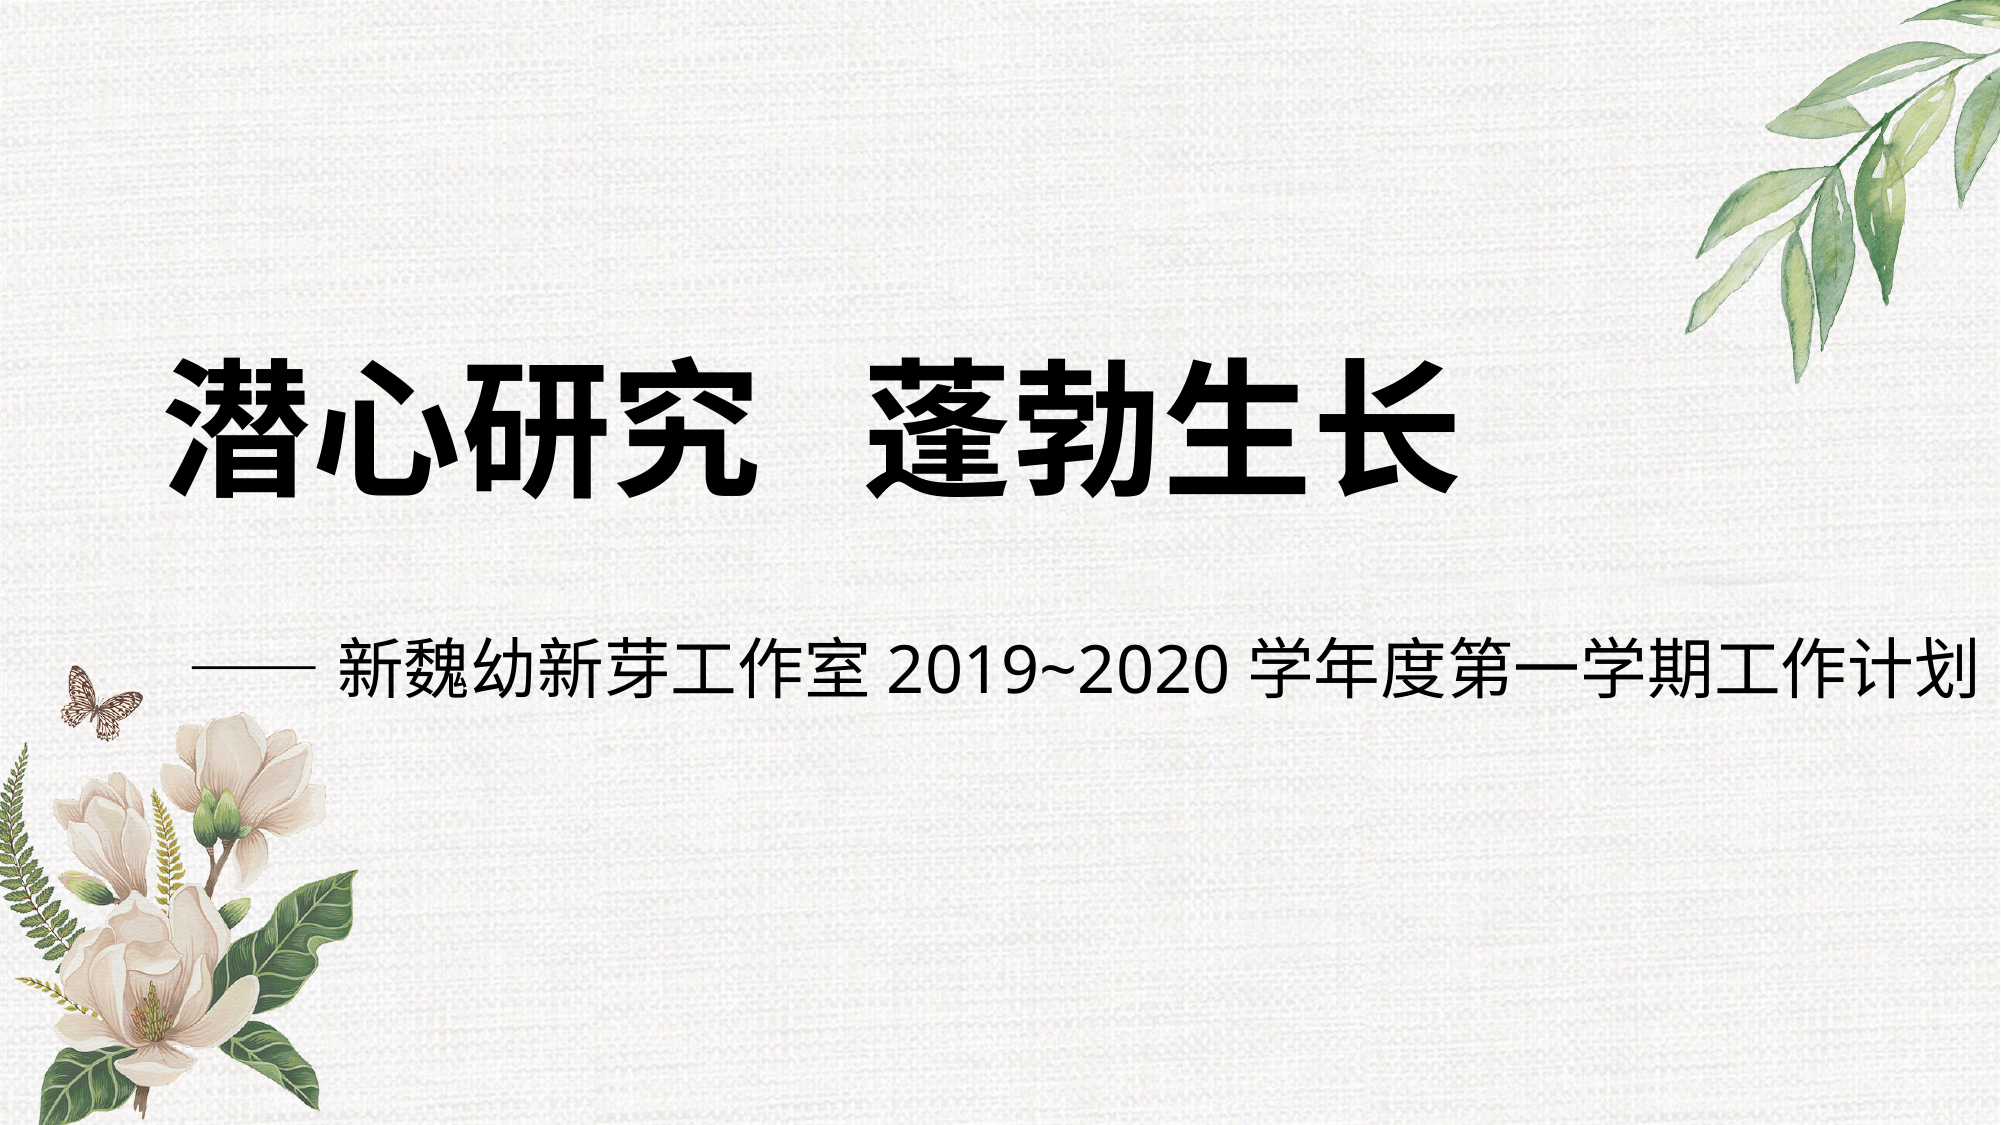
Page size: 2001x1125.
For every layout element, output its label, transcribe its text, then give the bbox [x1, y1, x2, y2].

picture [0, 0, 2001, 1125]
text_box 潜心研究 蓬勃生长 [14, 328, 1678, 523]
text_box ——新魏幼新芽工作室2019~2020学年度第一学期工作计划 [42, 555, 2000, 715]
